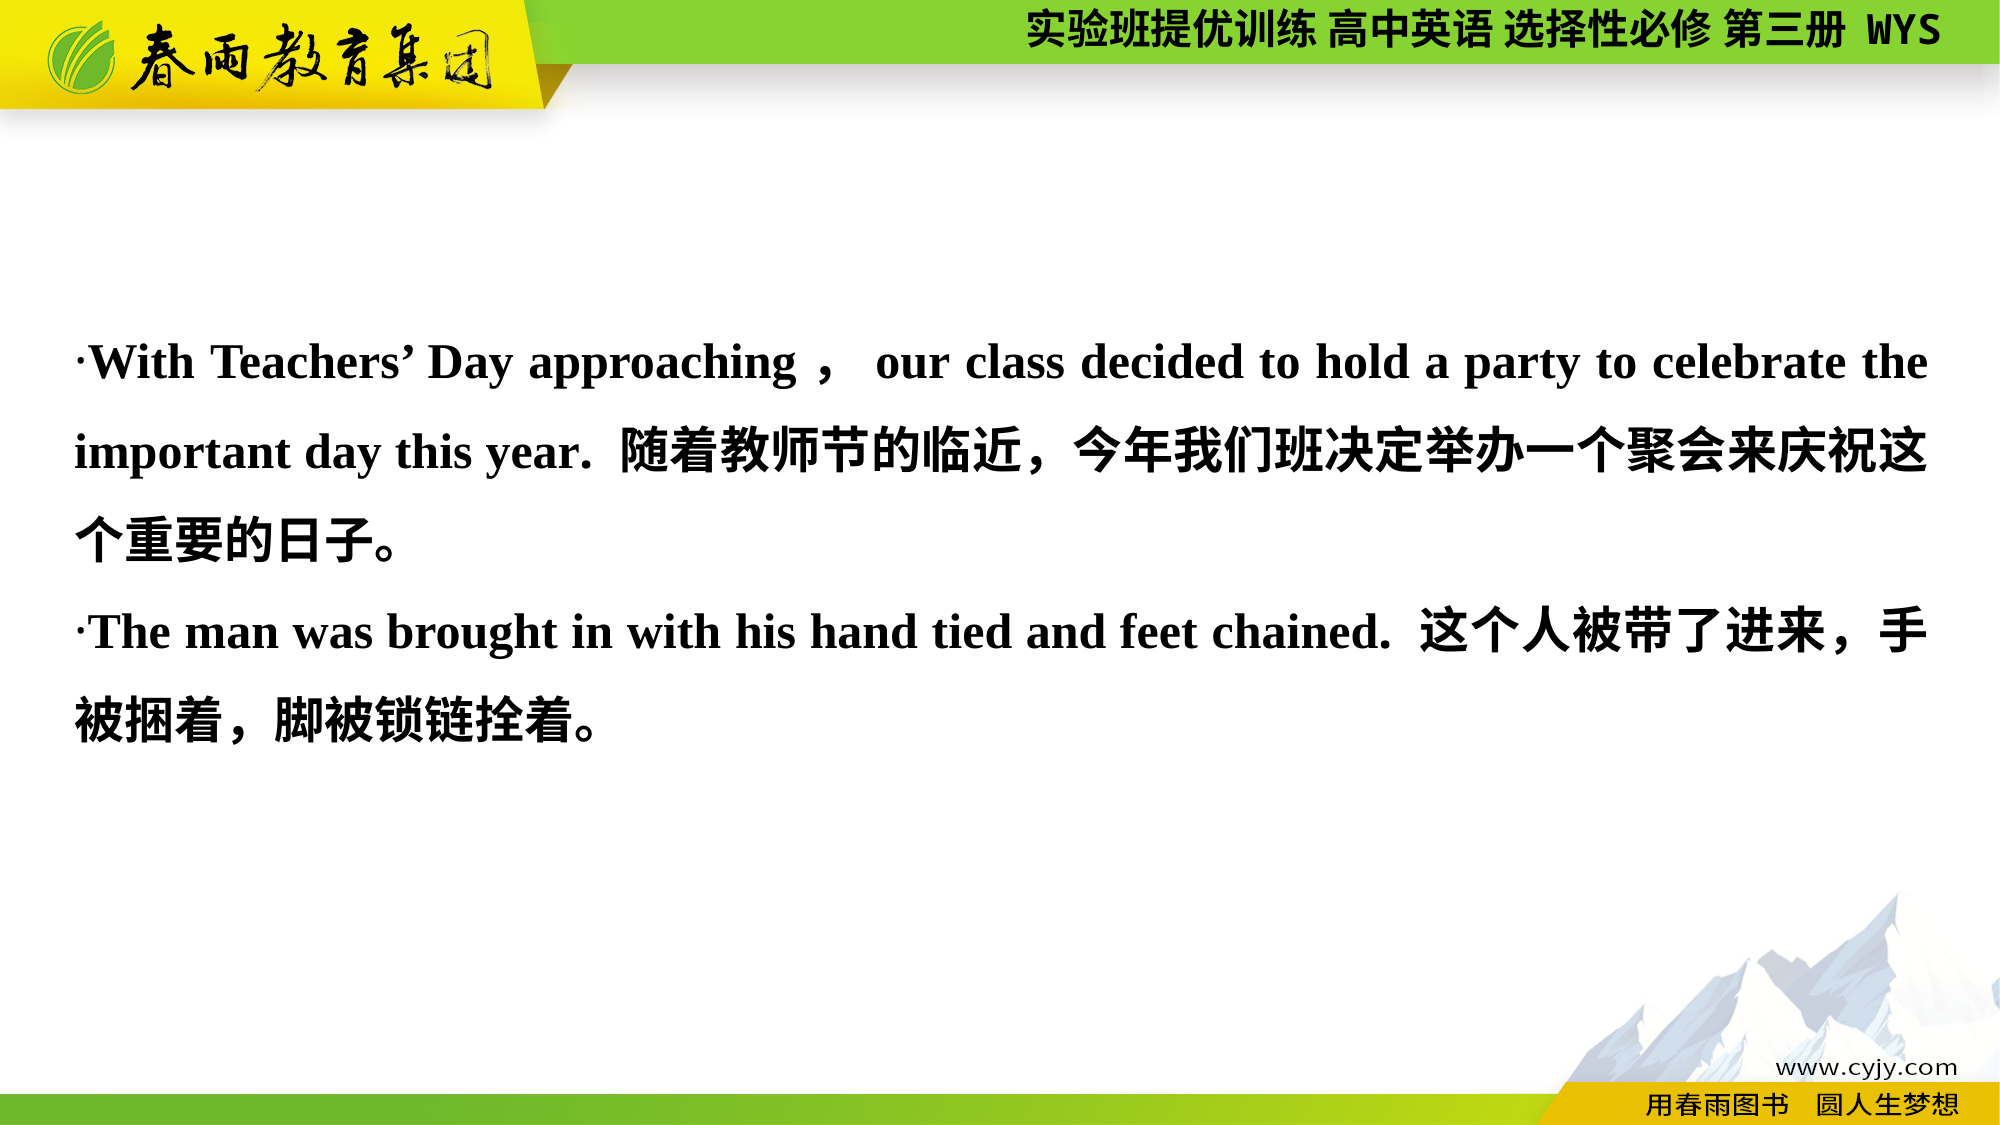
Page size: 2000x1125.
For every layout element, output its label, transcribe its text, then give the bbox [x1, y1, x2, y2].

picture [0, 0, 2000, 1125]
list ·With Teachers’ Day approaching，our class decided to hold a party to celebrate the important day this year. 随着教师节的临近，今年我们班决定举办一个聚会来庆祝这个重要的日子。 ·The man was brought in with his hand tied and feet chained. 这个人被带了进来，手被捆着，脚被锁链拴着。 [59, 290, 1944, 761]
